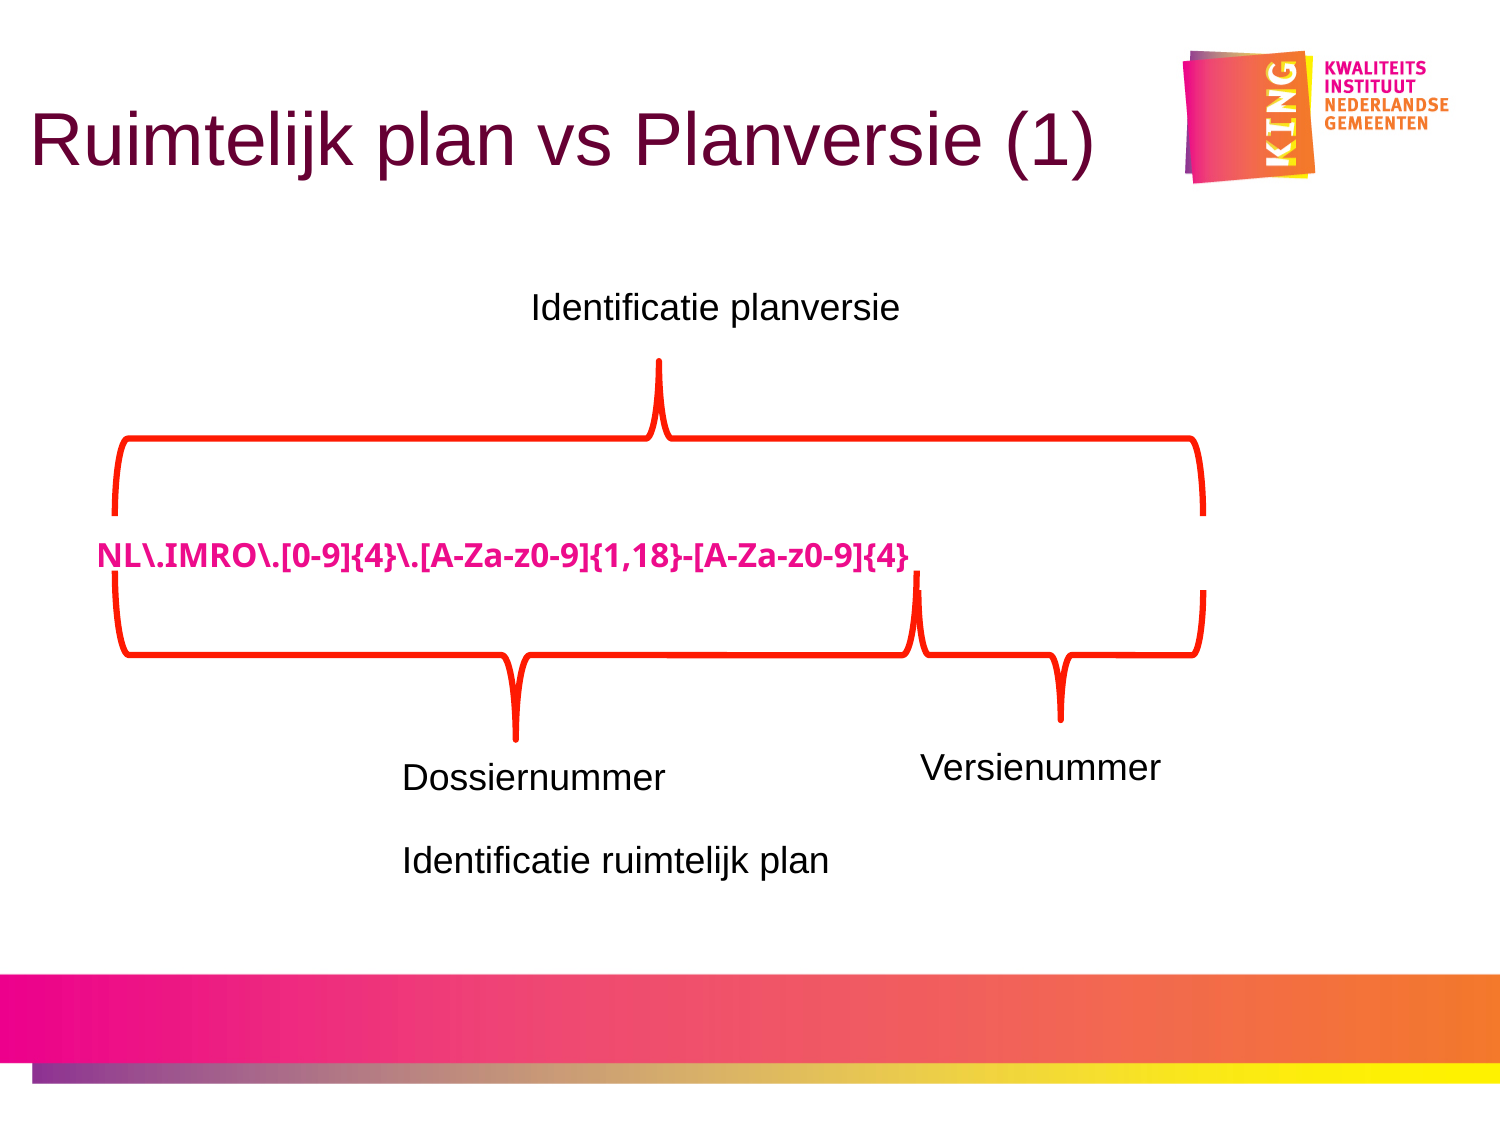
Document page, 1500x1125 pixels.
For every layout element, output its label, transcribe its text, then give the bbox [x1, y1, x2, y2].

text_box [114, 361, 1204, 517]
text_box Versienummer [905, 739, 1177, 797]
text_box [918, 590, 1204, 721]
text_box [114, 570, 917, 740]
text_box Dossiernummer Identificatie ruimtelijk plan [387, 749, 846, 890]
list NL\.IMRO\.[0-9]{4}\.[A-Za-z0-9]{1,18}-[A-Za-z0-9]{4} [45, 461, 1323, 580]
picture [0, 0, 1500, 1125]
title Ruimtelijk plan vs Planversie (1) [29, 46, 1500, 235]
text_box Identificatie planversie [515, 279, 916, 337]
